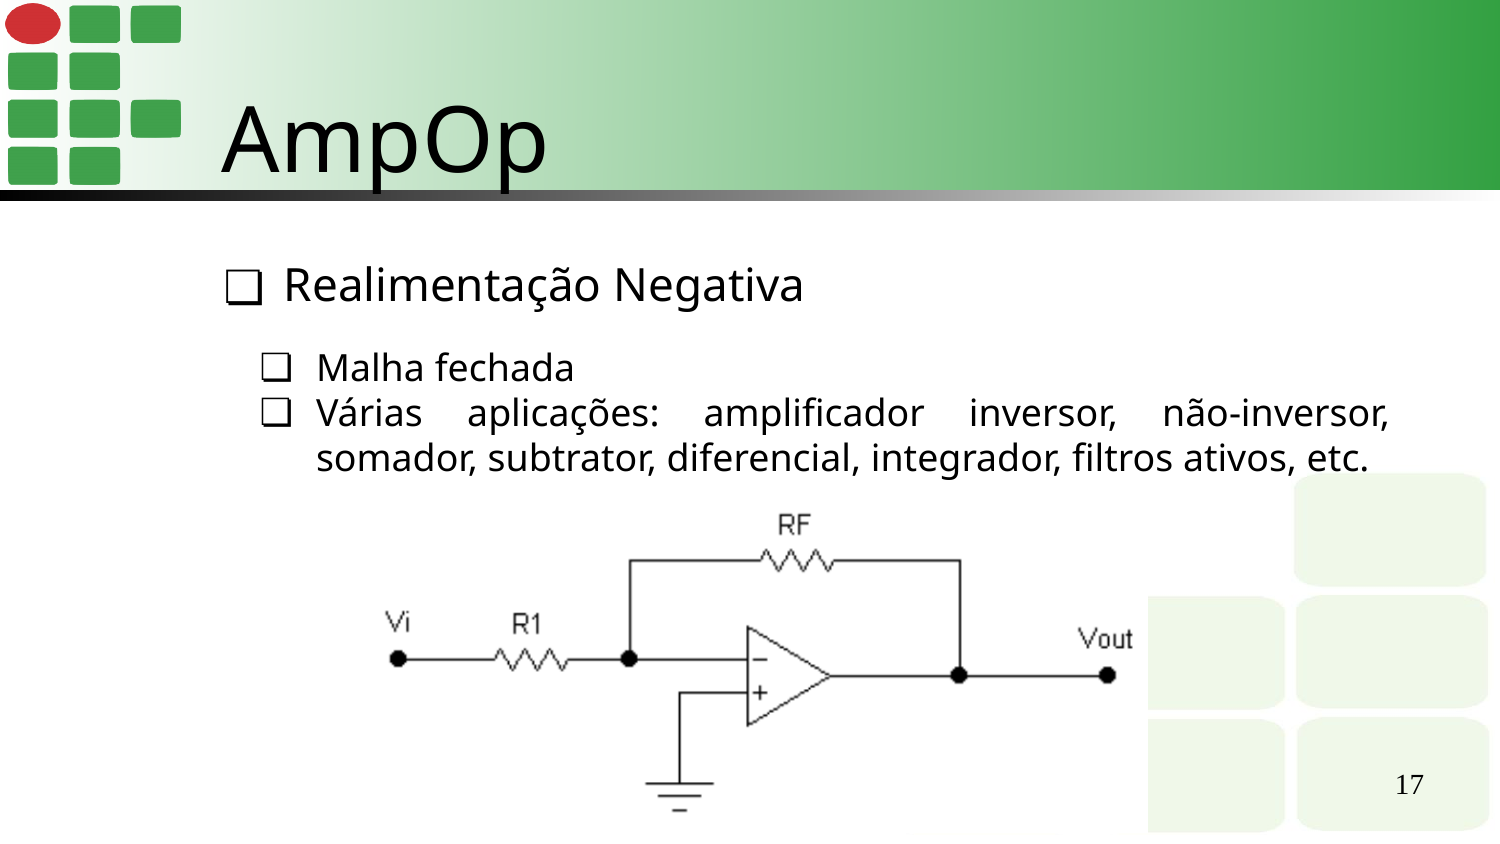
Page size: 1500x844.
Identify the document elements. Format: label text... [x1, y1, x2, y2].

text_box Realimentação Negativa [193, 248, 1469, 324]
picture [5, 3, 181, 185]
text_box AmpOp [206, 26, 1468, 207]
picture [352, 441, 1495, 835]
slide_number ‹#› [1152, 768, 1425, 827]
text_box Malha fechada Várias aplicações: amplificador inversor, não-inversor, somador, subtrator, diferencial, integrador, filtros ativos, etc. [150, 336, 1406, 495]
